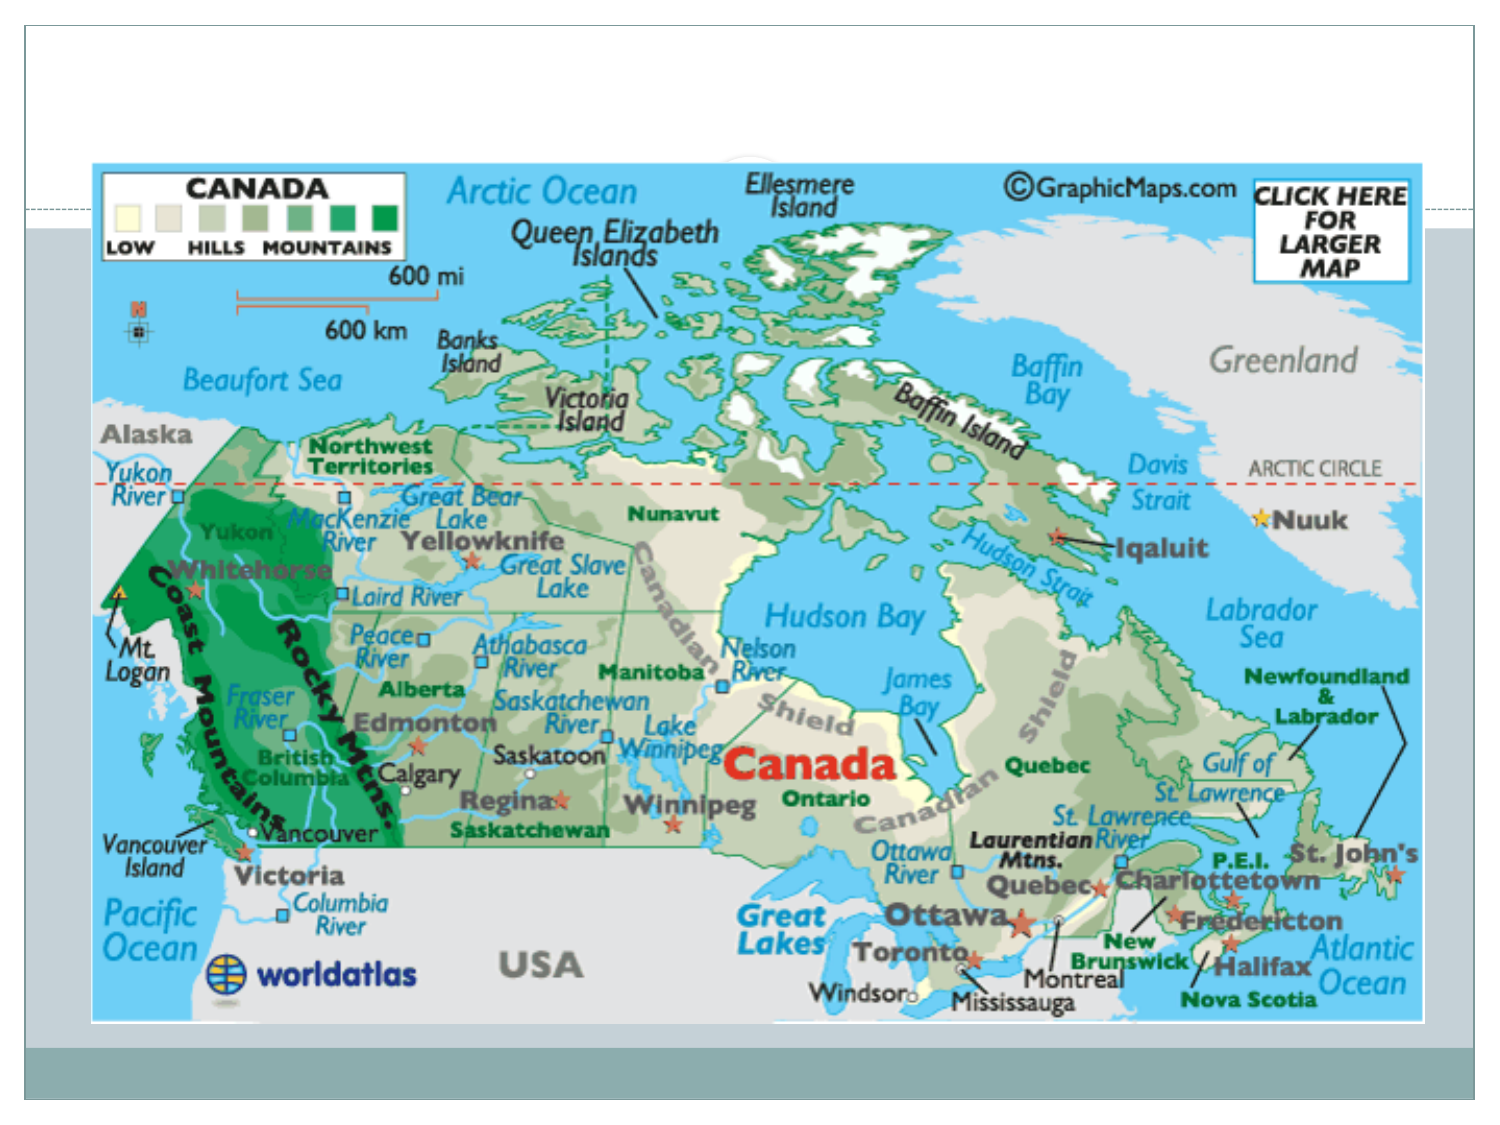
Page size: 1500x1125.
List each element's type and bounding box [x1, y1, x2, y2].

picture [91, 162, 1426, 1024]
